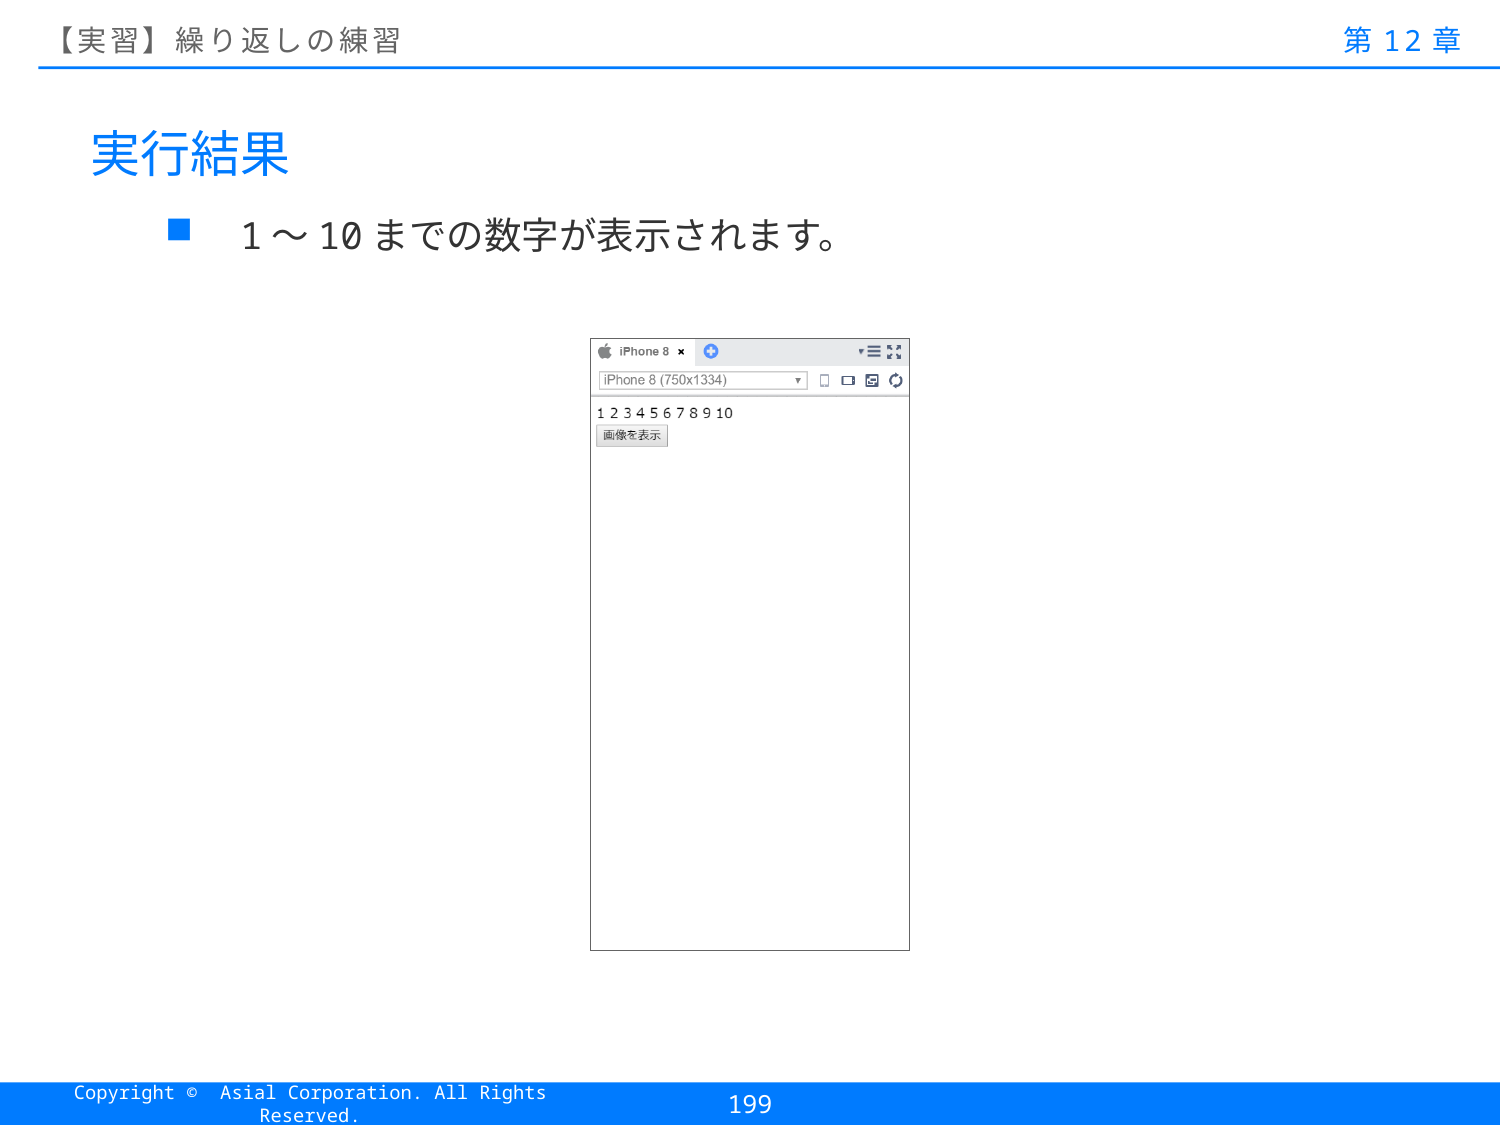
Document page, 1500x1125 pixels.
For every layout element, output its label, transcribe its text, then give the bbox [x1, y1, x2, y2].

list 実行結果 1～10までの数字が表示されます。 [75, 84, 1425, 988]
title 【実習】繰り返しの練習 [29, 7, 702, 72]
slide_number 199 [581, 1075, 919, 1125]
picture [590, 337, 910, 952]
list 第12章 [702, 7, 1477, 72]
